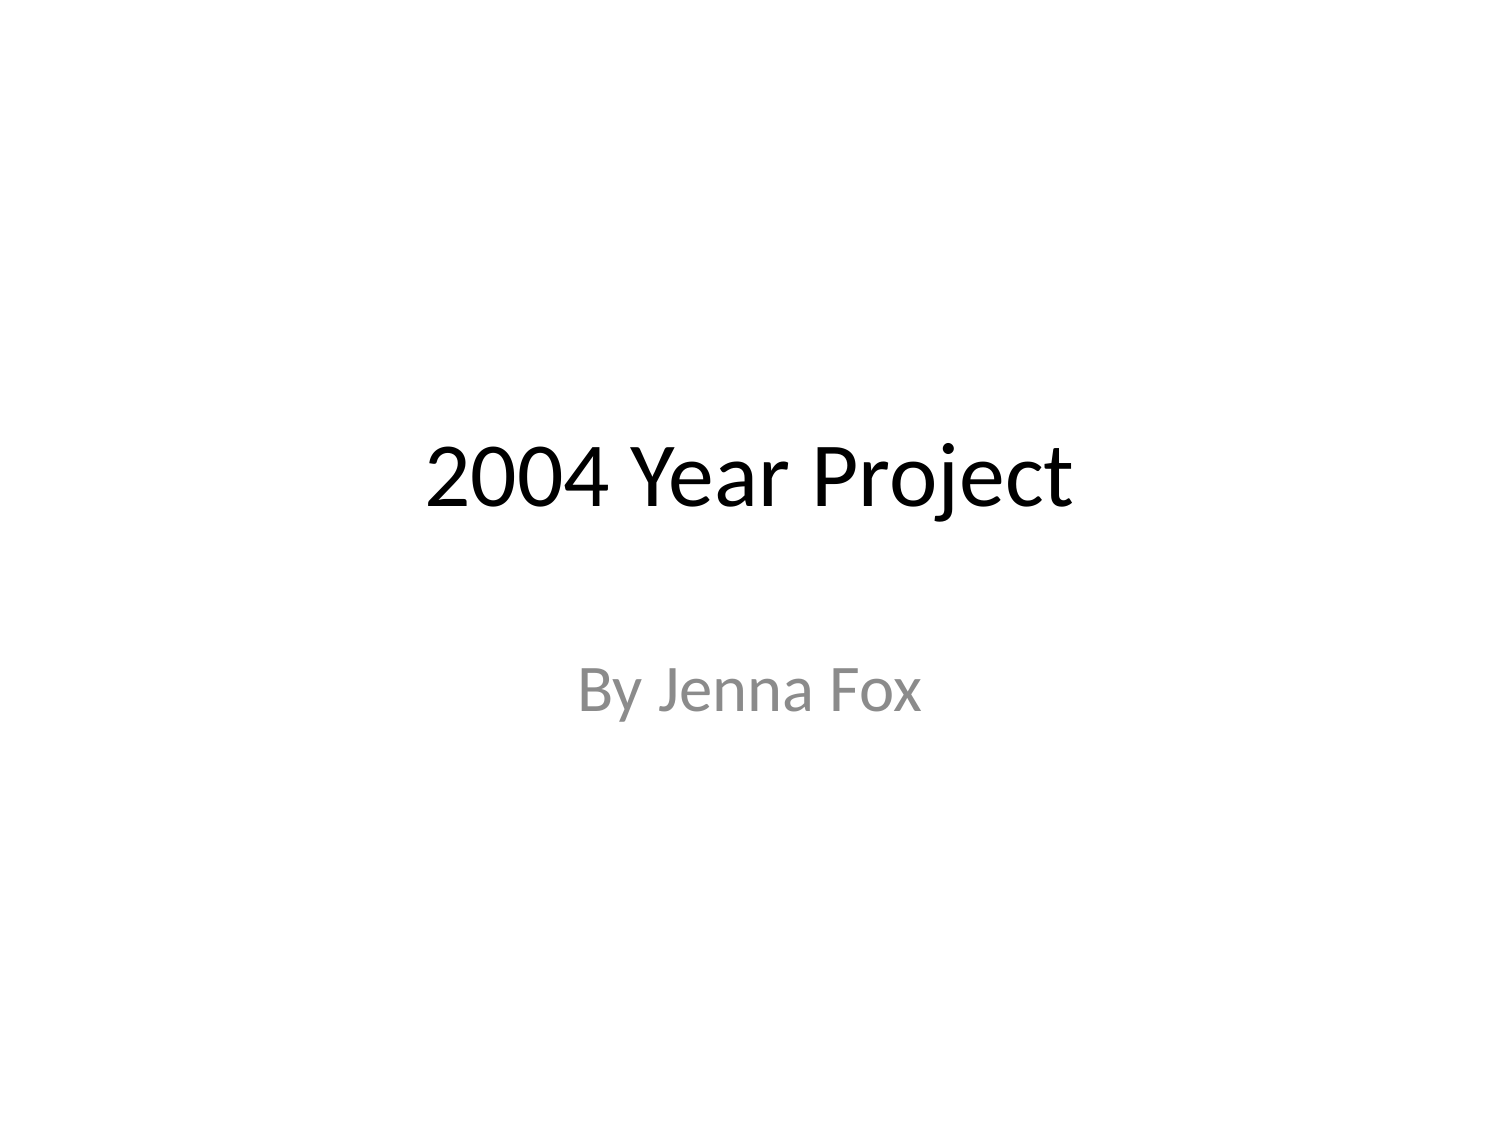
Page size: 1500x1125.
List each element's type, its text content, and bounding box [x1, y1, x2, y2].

subtitle By Jenna Fox [225, 637, 1275, 925]
title 2004 Year Project [112, 349, 1388, 591]
